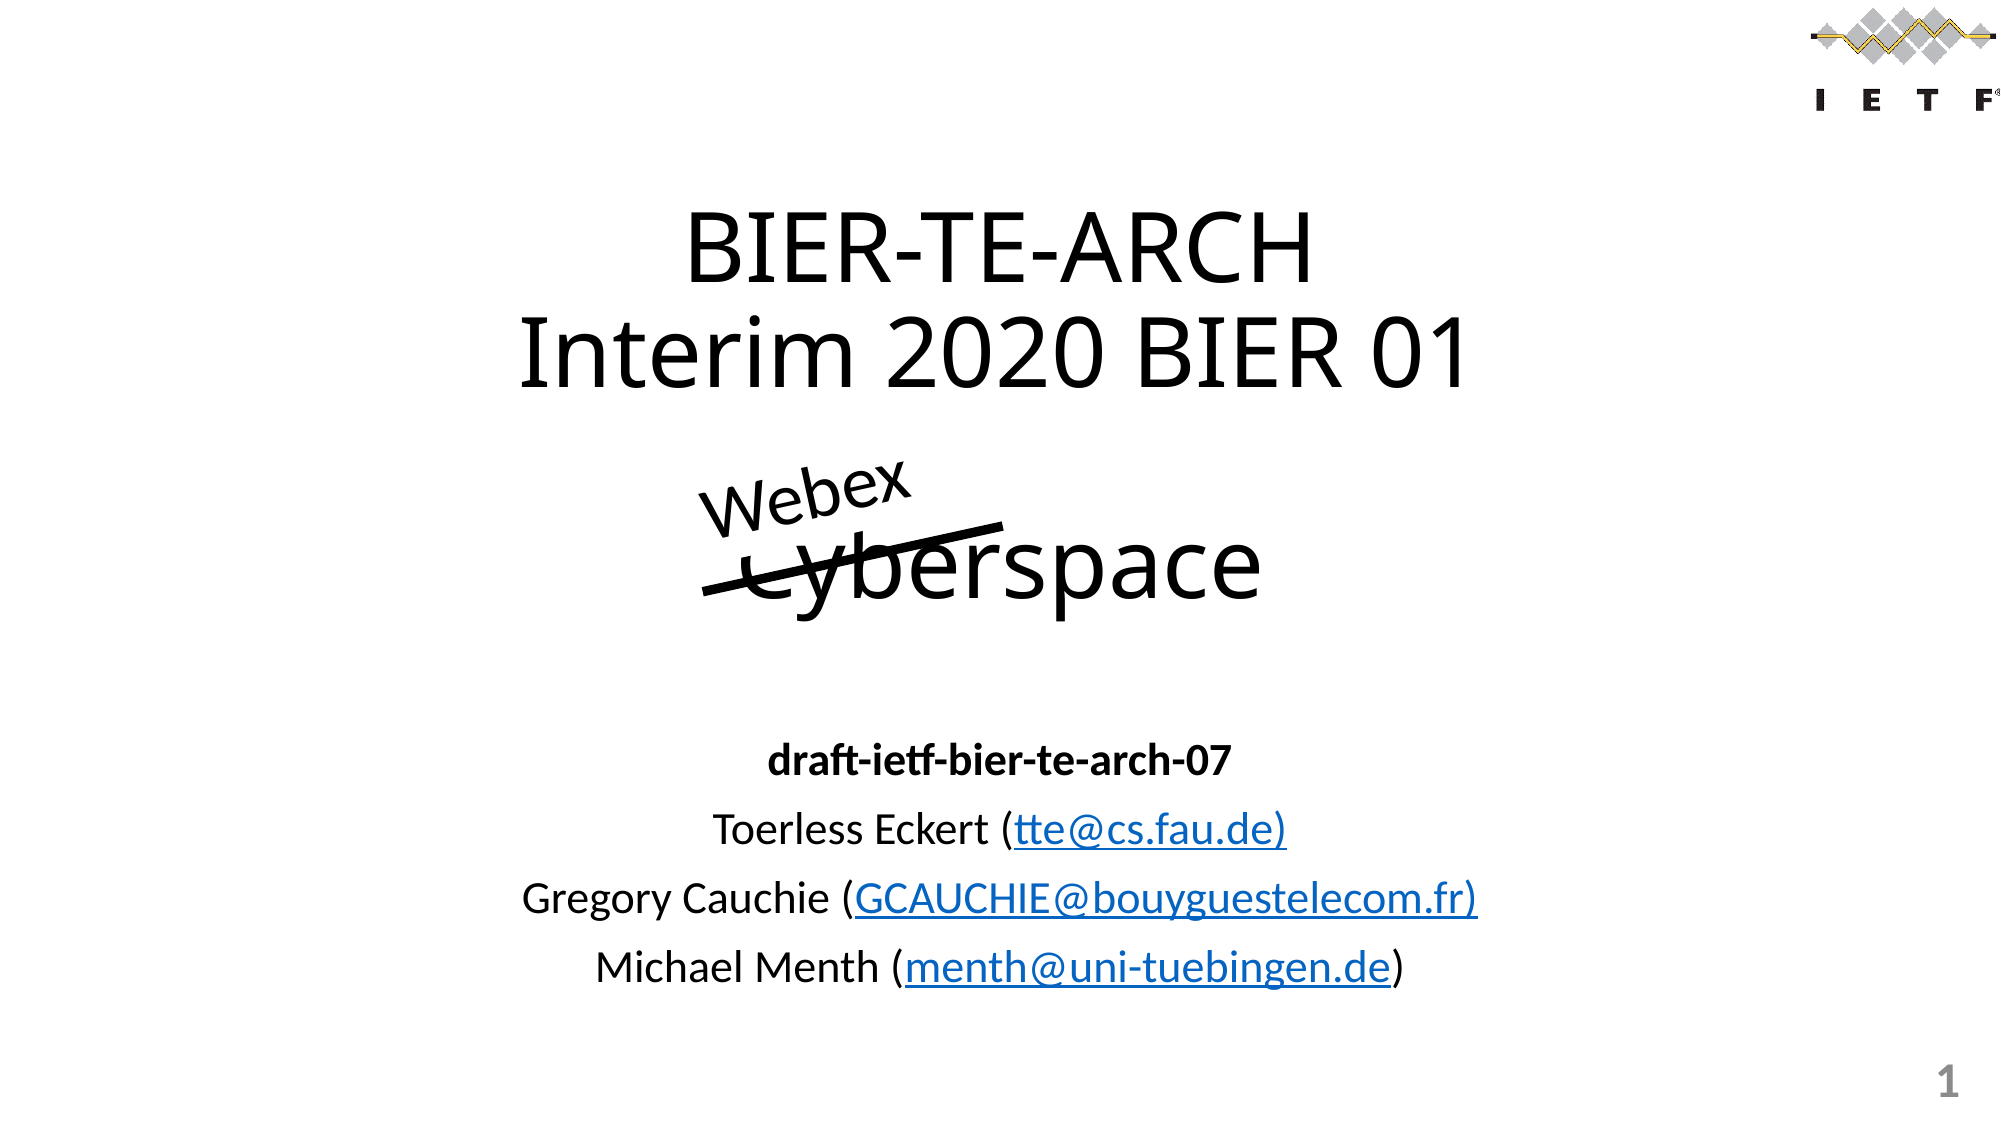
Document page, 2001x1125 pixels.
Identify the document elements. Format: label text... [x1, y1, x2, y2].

subtitle draft-ietf-bier-te-arch-07 Toerless Eckert (tte@cs.fau.de) Gregory Cauchie (GCAUCHIE@bouyguestelecom.fr) Michael Menth (menth@uni-tuebingen.de) [249, 728, 1750, 1001]
picture [1796, 0, 2001, 118]
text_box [702, 525, 1003, 592]
slide_number 1 [1866, 1047, 1975, 1108]
text_box Webex [676, 413, 933, 567]
title BIER-TE-ARCH Interim 2020 BIER 01 Cyberspace [249, 188, 1750, 627]
